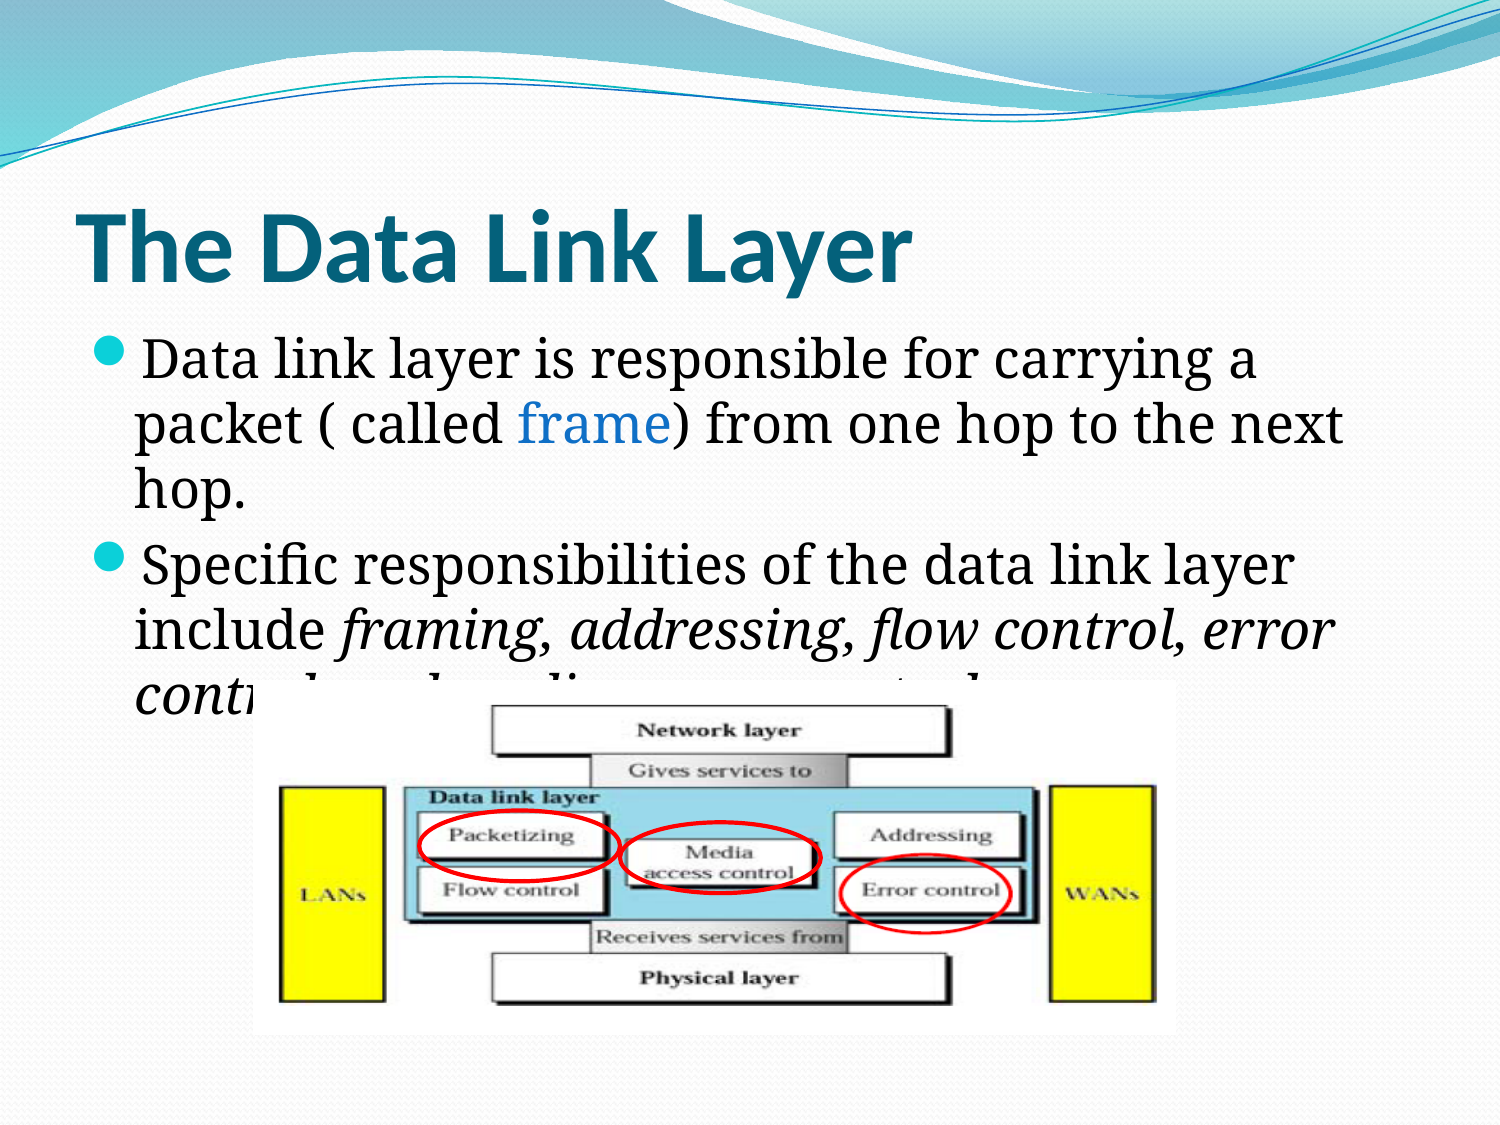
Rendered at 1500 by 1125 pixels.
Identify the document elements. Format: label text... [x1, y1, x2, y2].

table_header 0 [246, 681, 253, 1038]
list Data link layer is responsible for carrying a packet ( called frame) from one hop to the next hop. Specific responsibilities of the data link layer include framing, addressing, flow control, error control, and media access control. [75, 317, 1425, 1038]
picture [253, 680, 1176, 1036]
title The Data Link Layer [75, 115, 1425, 303]
table_header 0 [1176, 682, 1181, 1038]
